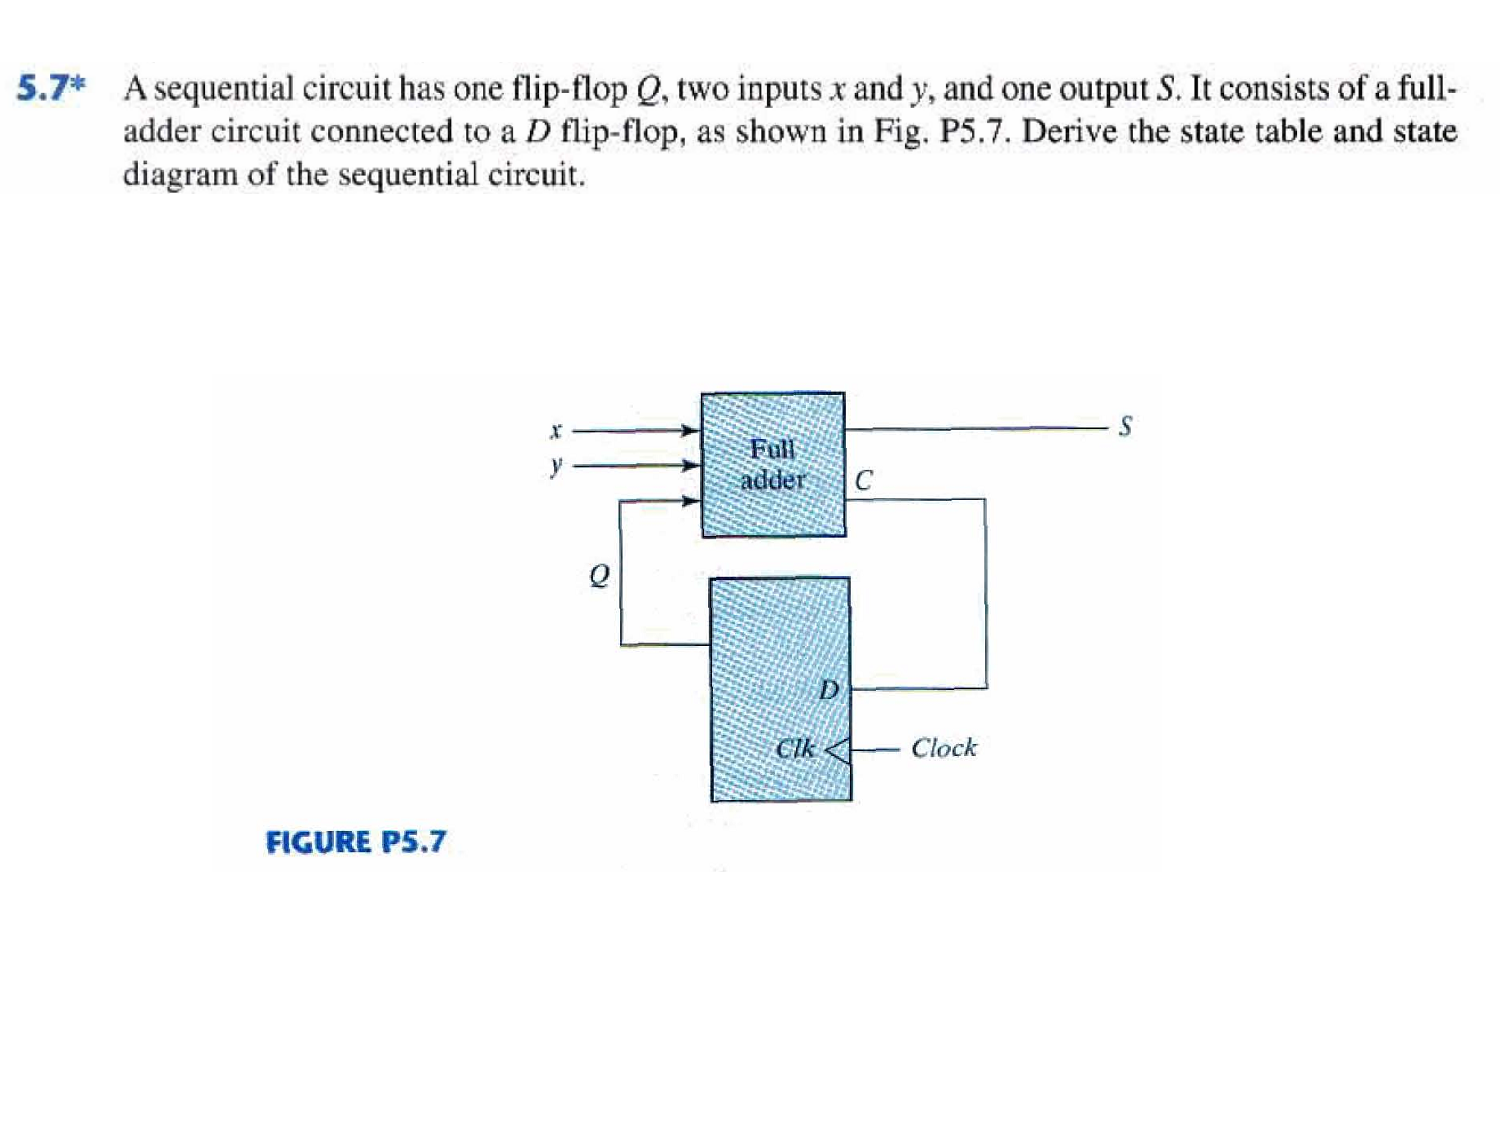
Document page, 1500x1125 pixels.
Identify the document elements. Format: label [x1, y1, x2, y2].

picture [212, 374, 1162, 872]
picture [0, 62, 1500, 194]
